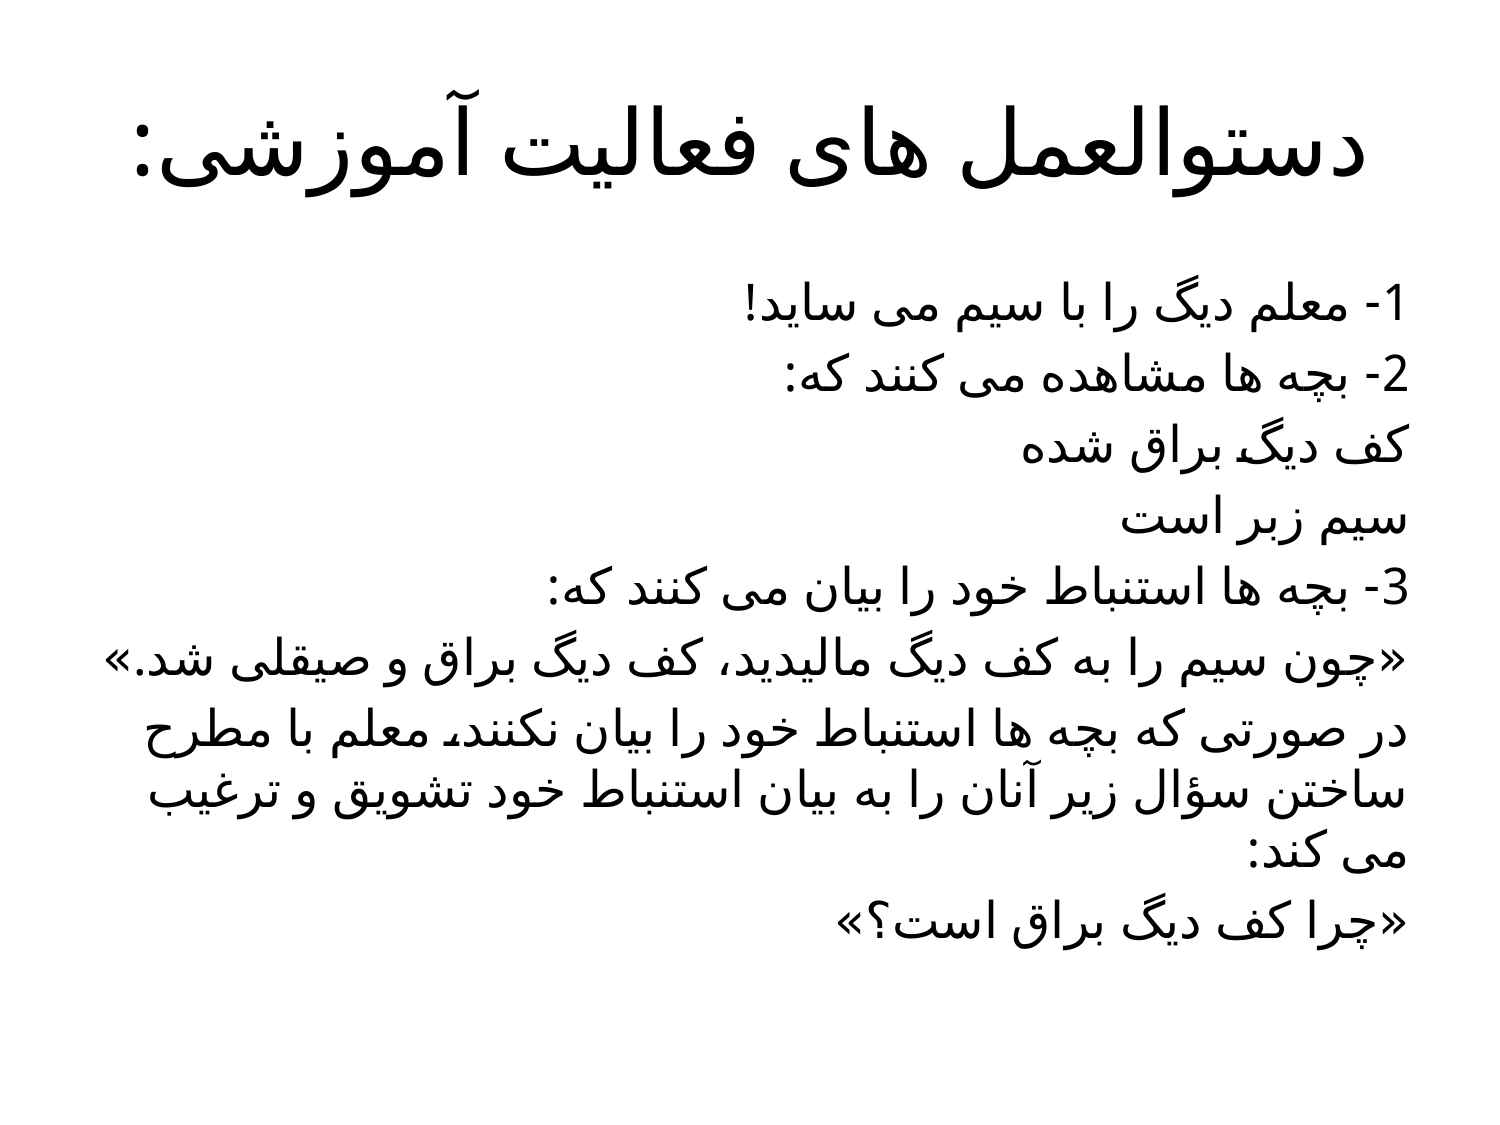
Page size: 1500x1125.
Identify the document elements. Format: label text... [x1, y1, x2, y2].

title دستوالعمل های فعالیت آموزشی: [75, 45, 1425, 233]
list 1- معلم دیگ را با سیم می ساید! 2- بچه ها مشاهده می کنند که: کف دیگ براق شده سیم زبر است 3- بچه ها استنباط خود را بیان می کنند که: «چون سیم را به کف دیگ مالیدید، کف دیگ براق و صیقلی شد.» در صورتی که بچه ها استنباط خود را بیان نکنند، معلم با مطرح ساختن سؤال زیر آنان را به بیان استنباط خود تشویق و ترغیب می کند: «چرا کف دیگ براق است؟» [75, 262, 1425, 1005]
